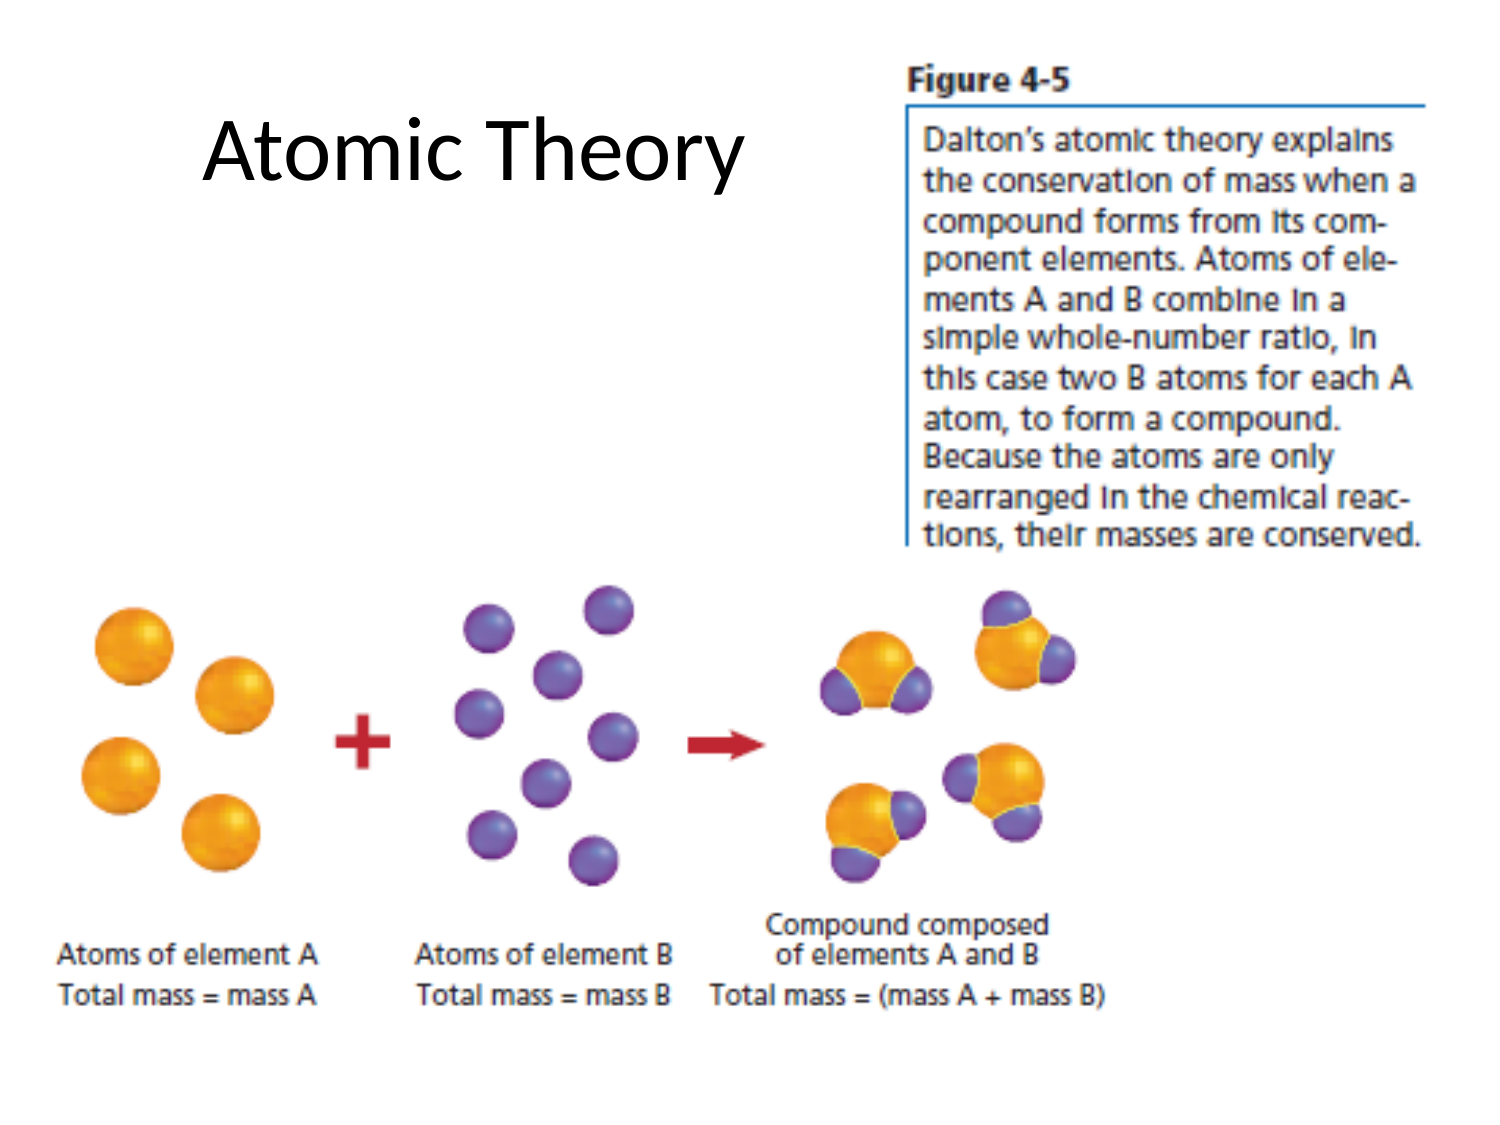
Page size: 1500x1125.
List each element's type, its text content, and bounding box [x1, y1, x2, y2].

picture [894, 49, 1439, 563]
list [49, 562, 1119, 1026]
title Atomic Theory [87, 50, 863, 238]
